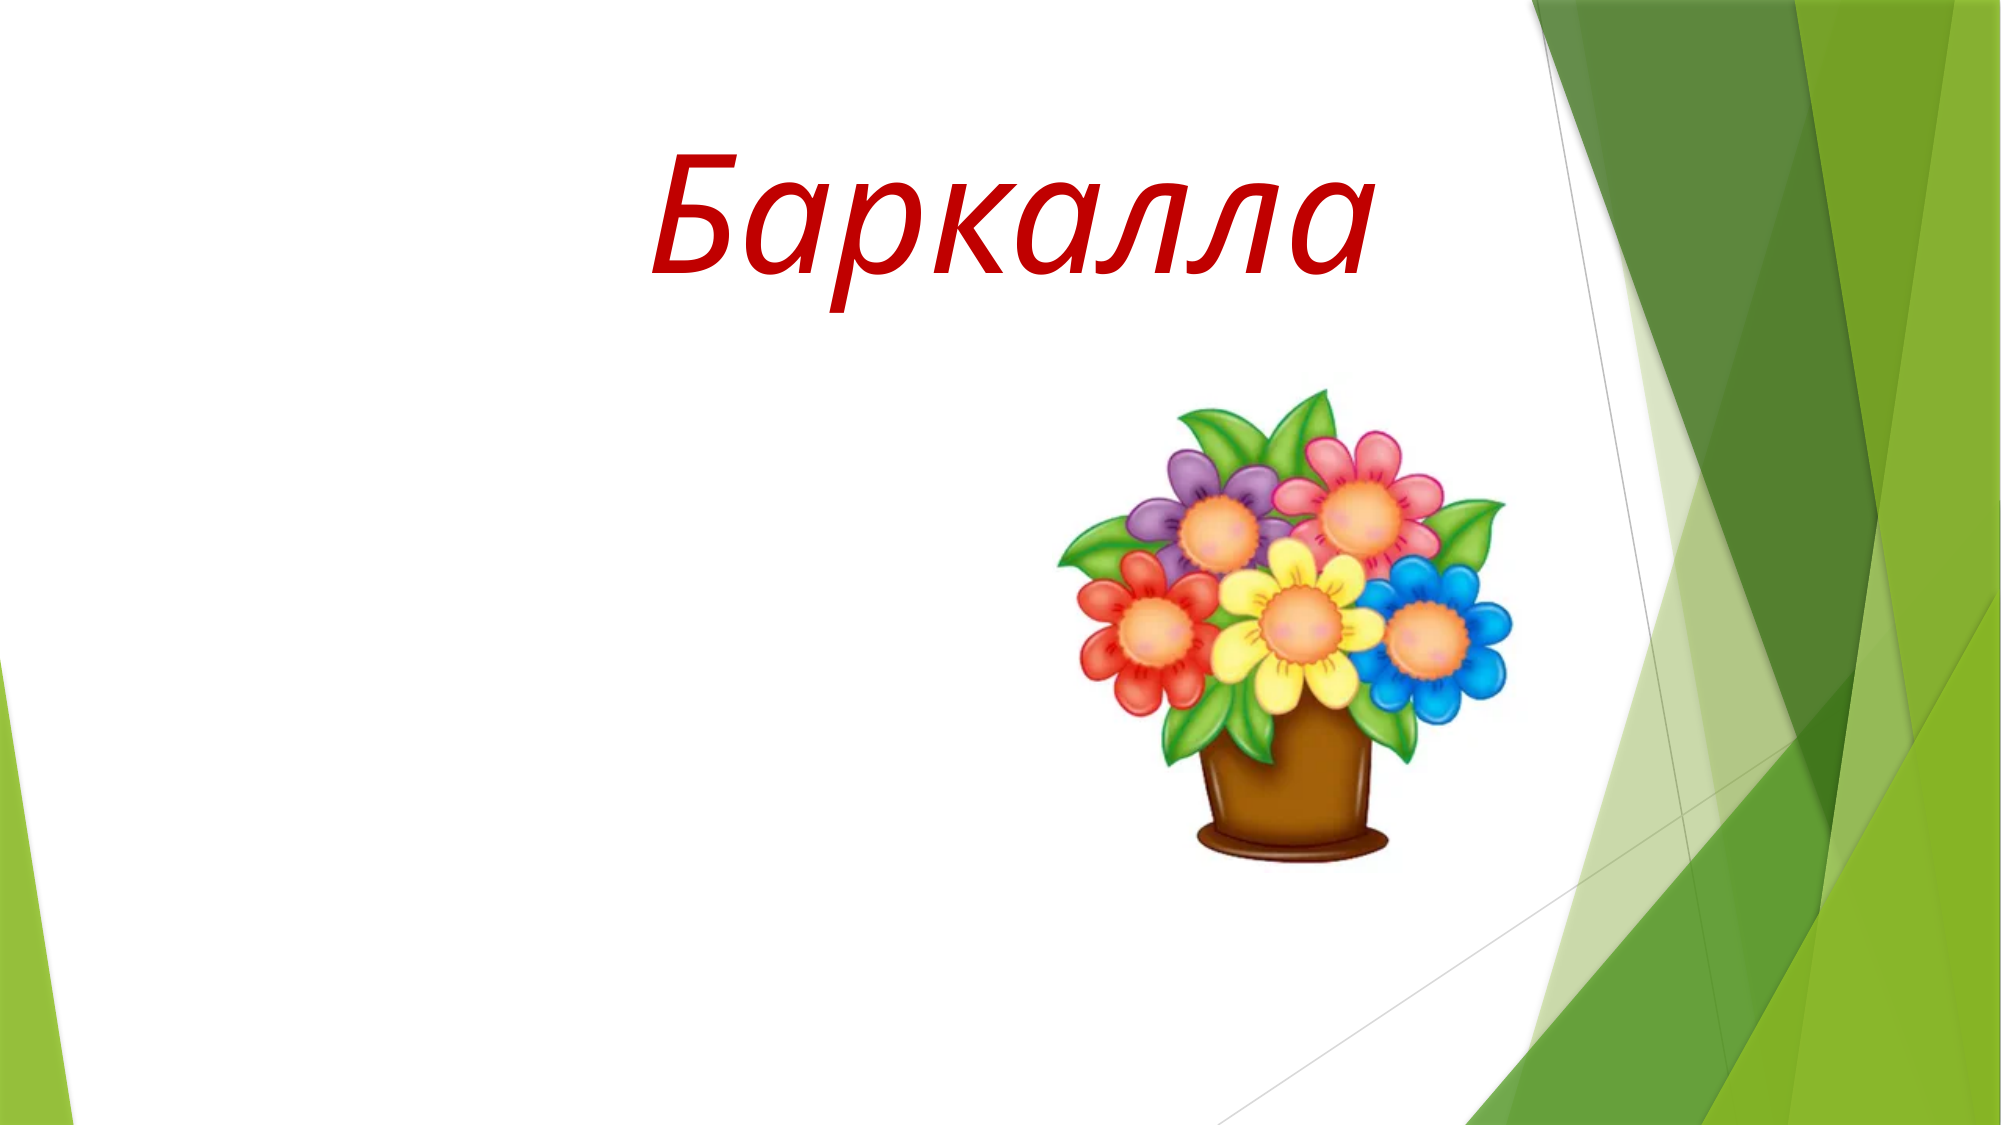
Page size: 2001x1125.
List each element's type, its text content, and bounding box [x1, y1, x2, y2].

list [1052, 372, 1554, 874]
title Баркалла [111, 99, 1522, 317]
